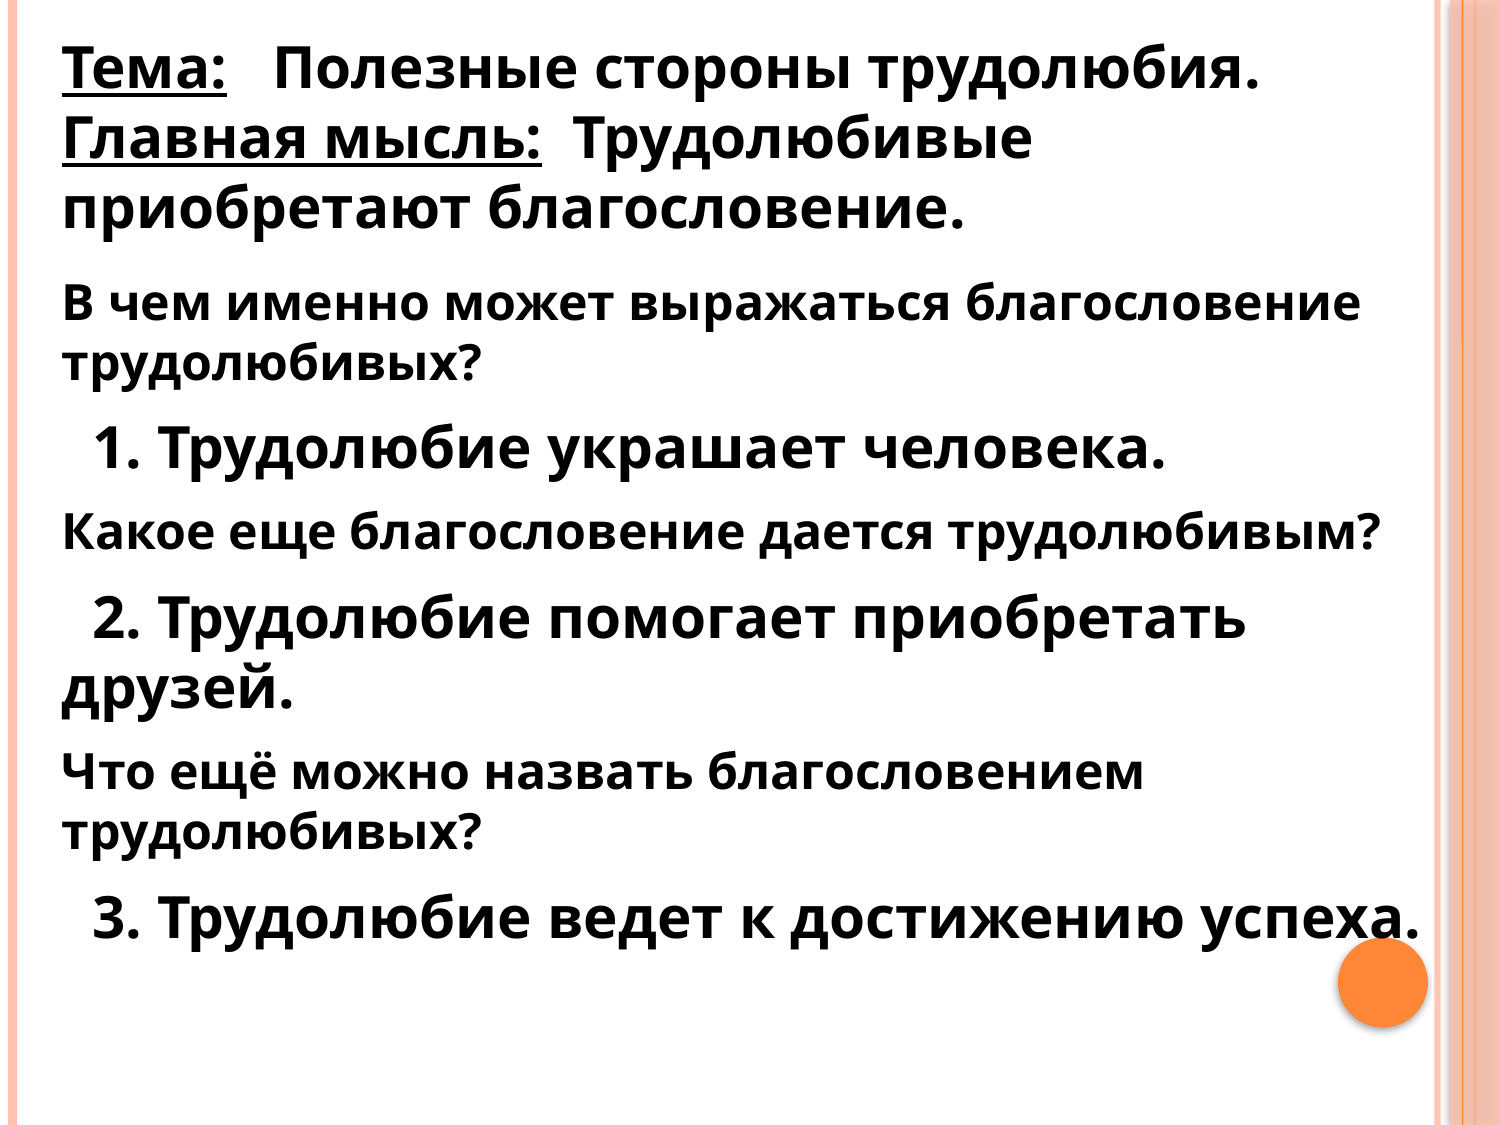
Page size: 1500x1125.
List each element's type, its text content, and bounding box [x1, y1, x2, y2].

text_box Тема: Полезные стороны трудолюбия. Главная мысль: Трудолюбивые приобретают благословение. В чем именно может выражаться благословение трудолюбивых? 1. Трудолюбие украшает человека. Какое еще благословение дается трудолюбивым? 2. Трудолюбие помогает приобретать друзей. Что ещё можно назвать благословением трудолюбивых? 3. Трудолюбие ведет к достижению успеха. [46, 22, 1454, 958]
